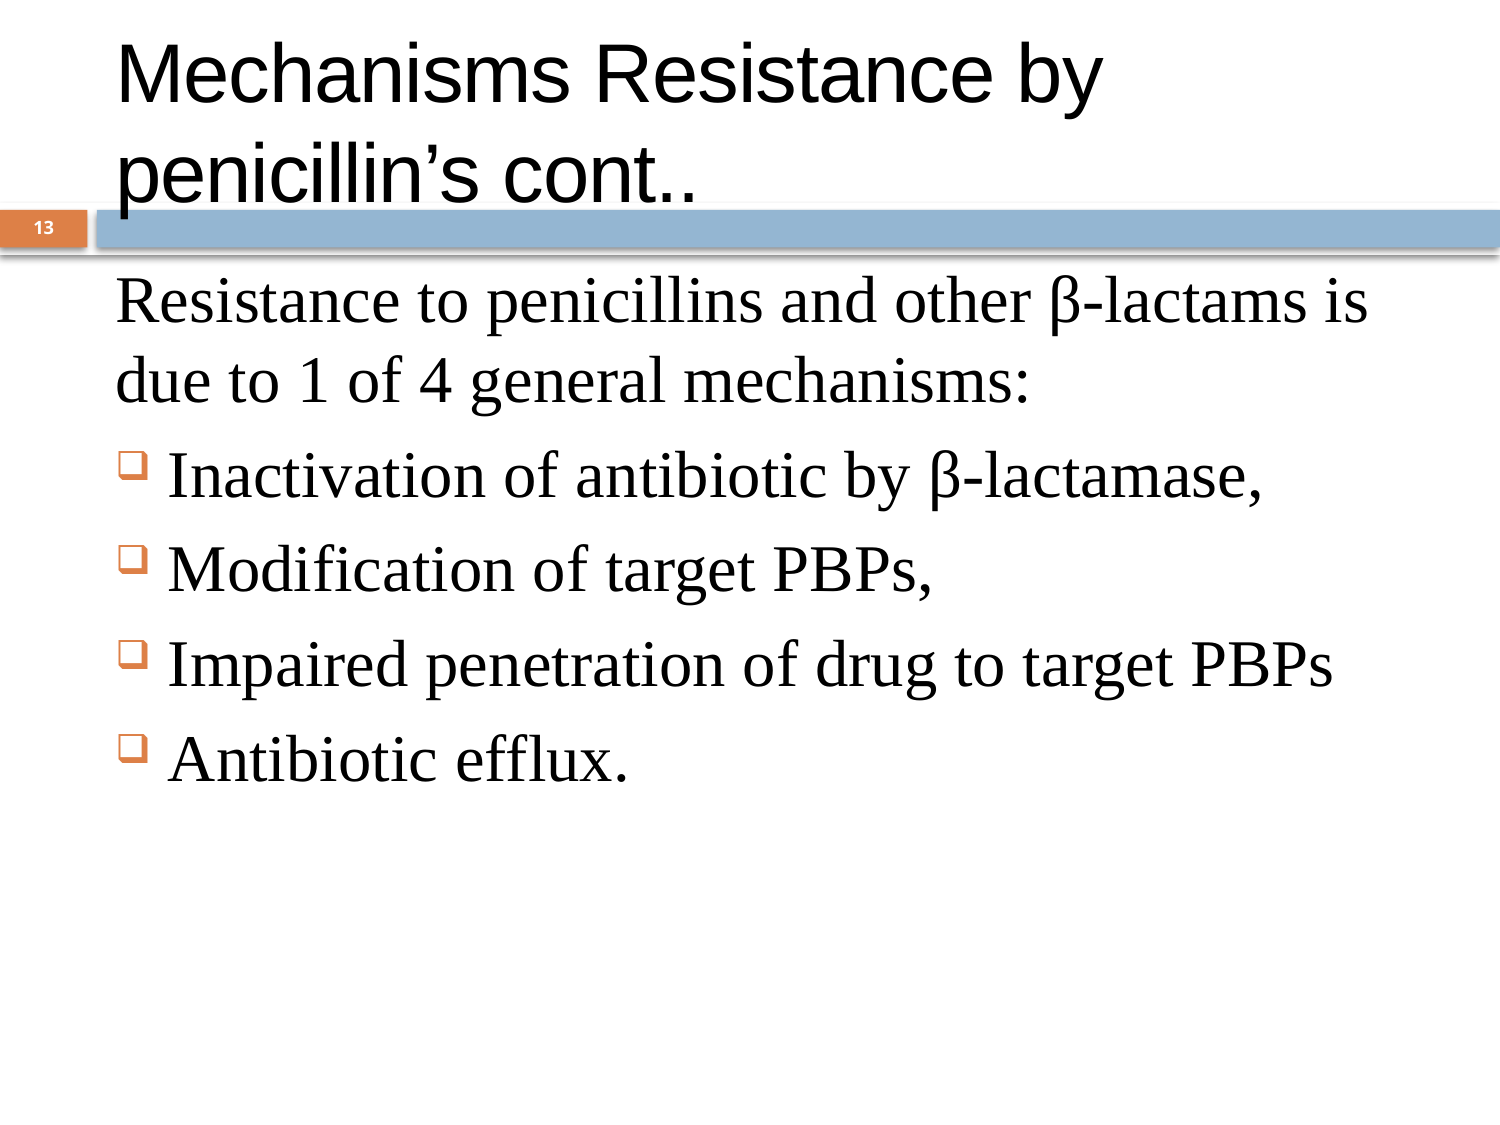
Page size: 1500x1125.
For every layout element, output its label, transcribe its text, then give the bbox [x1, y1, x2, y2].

list Resistance to penicillins and other β-lactams is due to 1 of 4 general mechanisms: Inactivation of antibiotic by β-lactamase, Modification of target PBPs, Impaired penetration of drug to target PBPs Antibiotic efflux. [100, 248, 1438, 1000]
slide_number 13 [0, 208, 88, 249]
title Mechanisms Resistance by penicillin’s cont.. [100, 37, 1438, 200]
